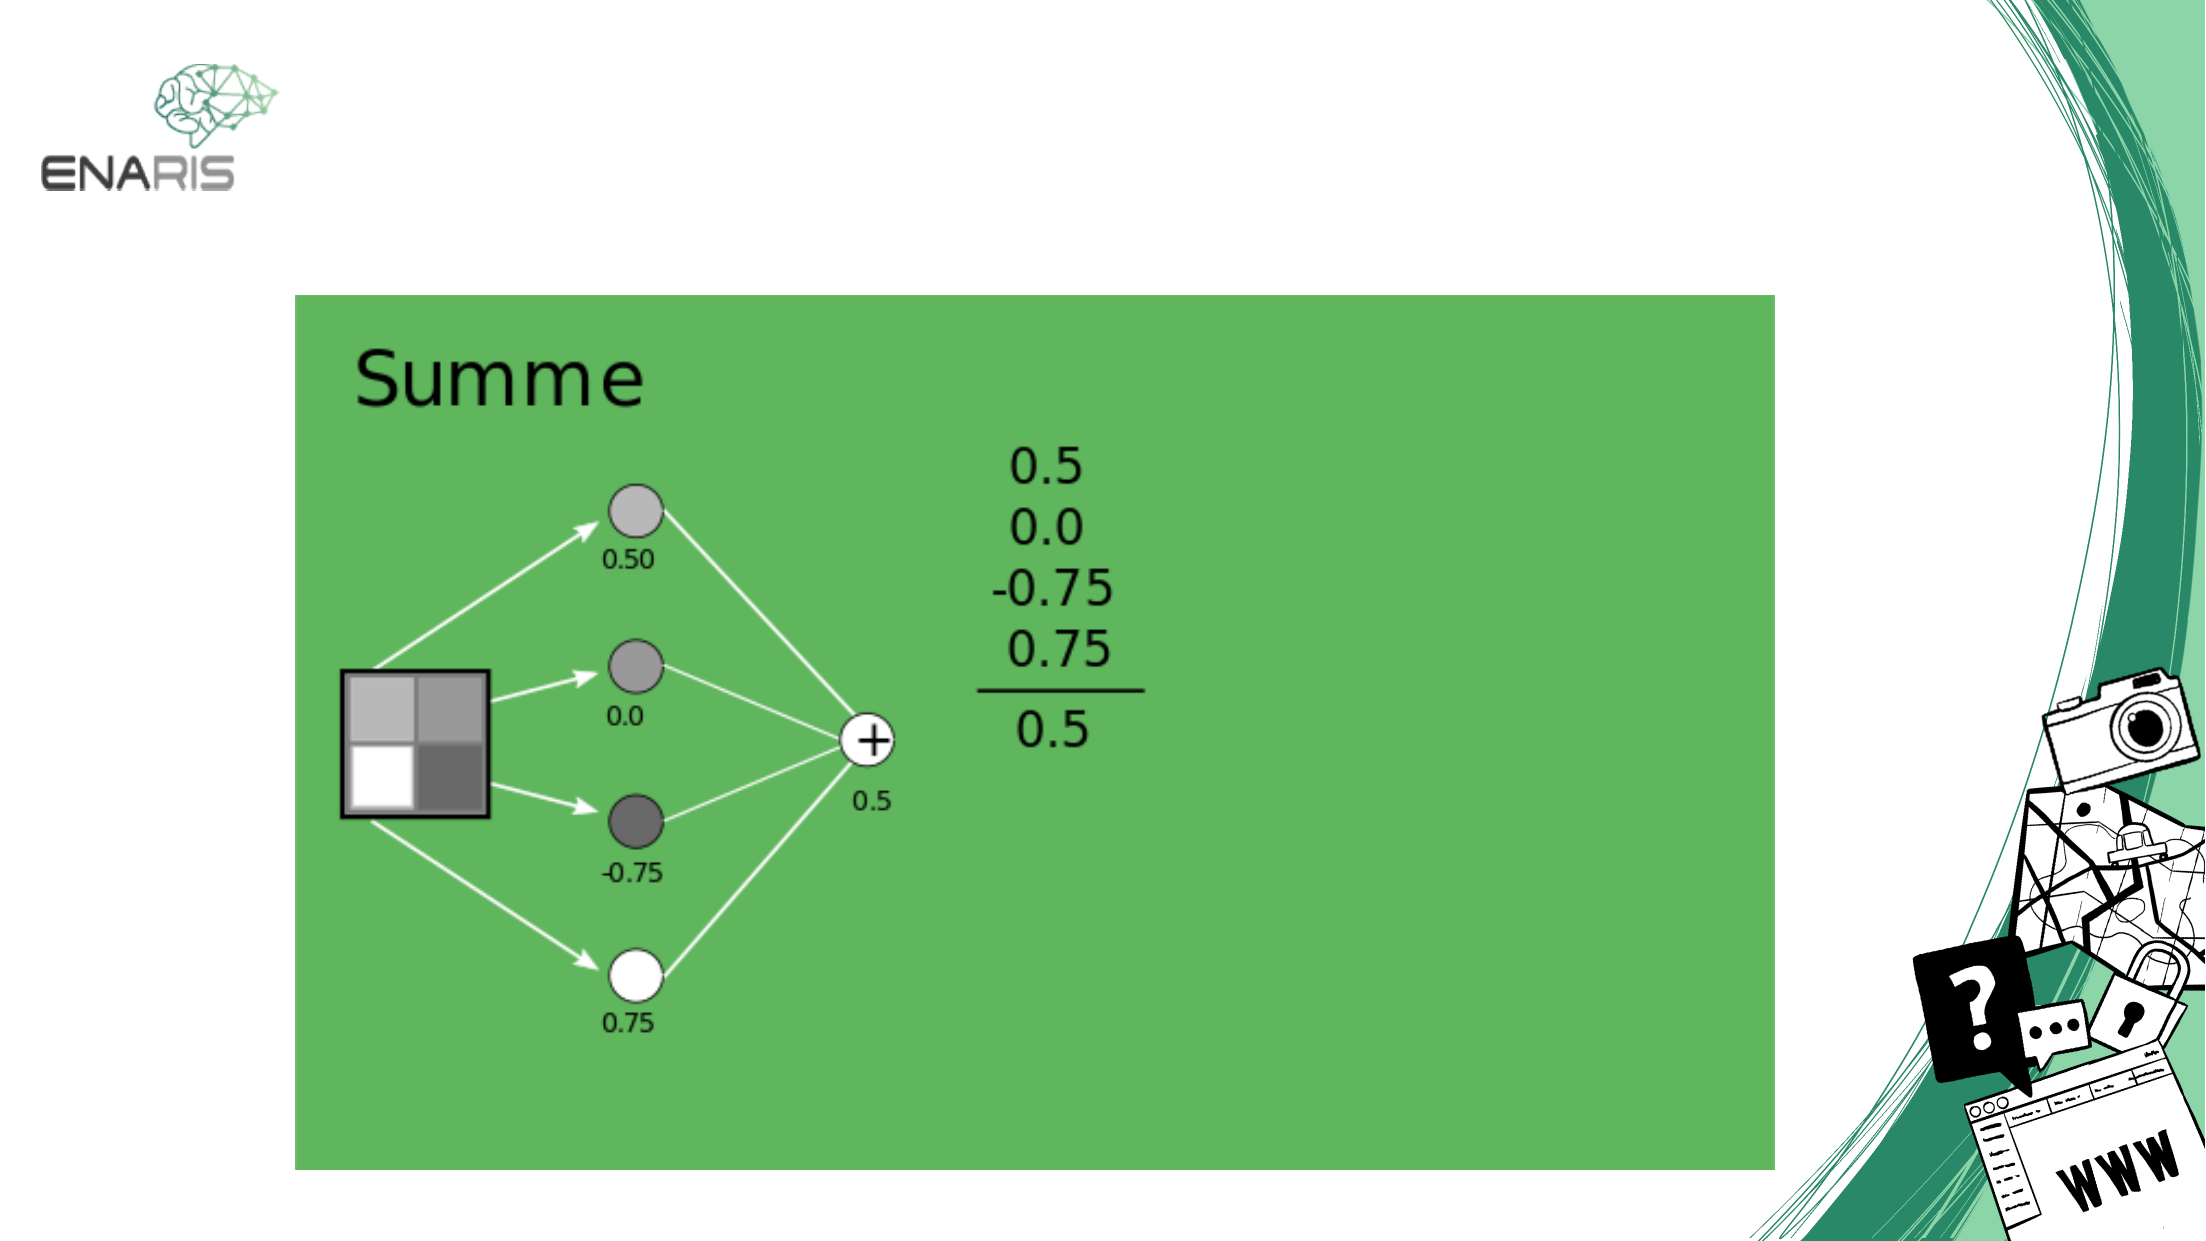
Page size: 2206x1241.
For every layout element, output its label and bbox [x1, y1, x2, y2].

picture [295, 0, 2205, 1241]
picture [41, 64, 280, 191]
